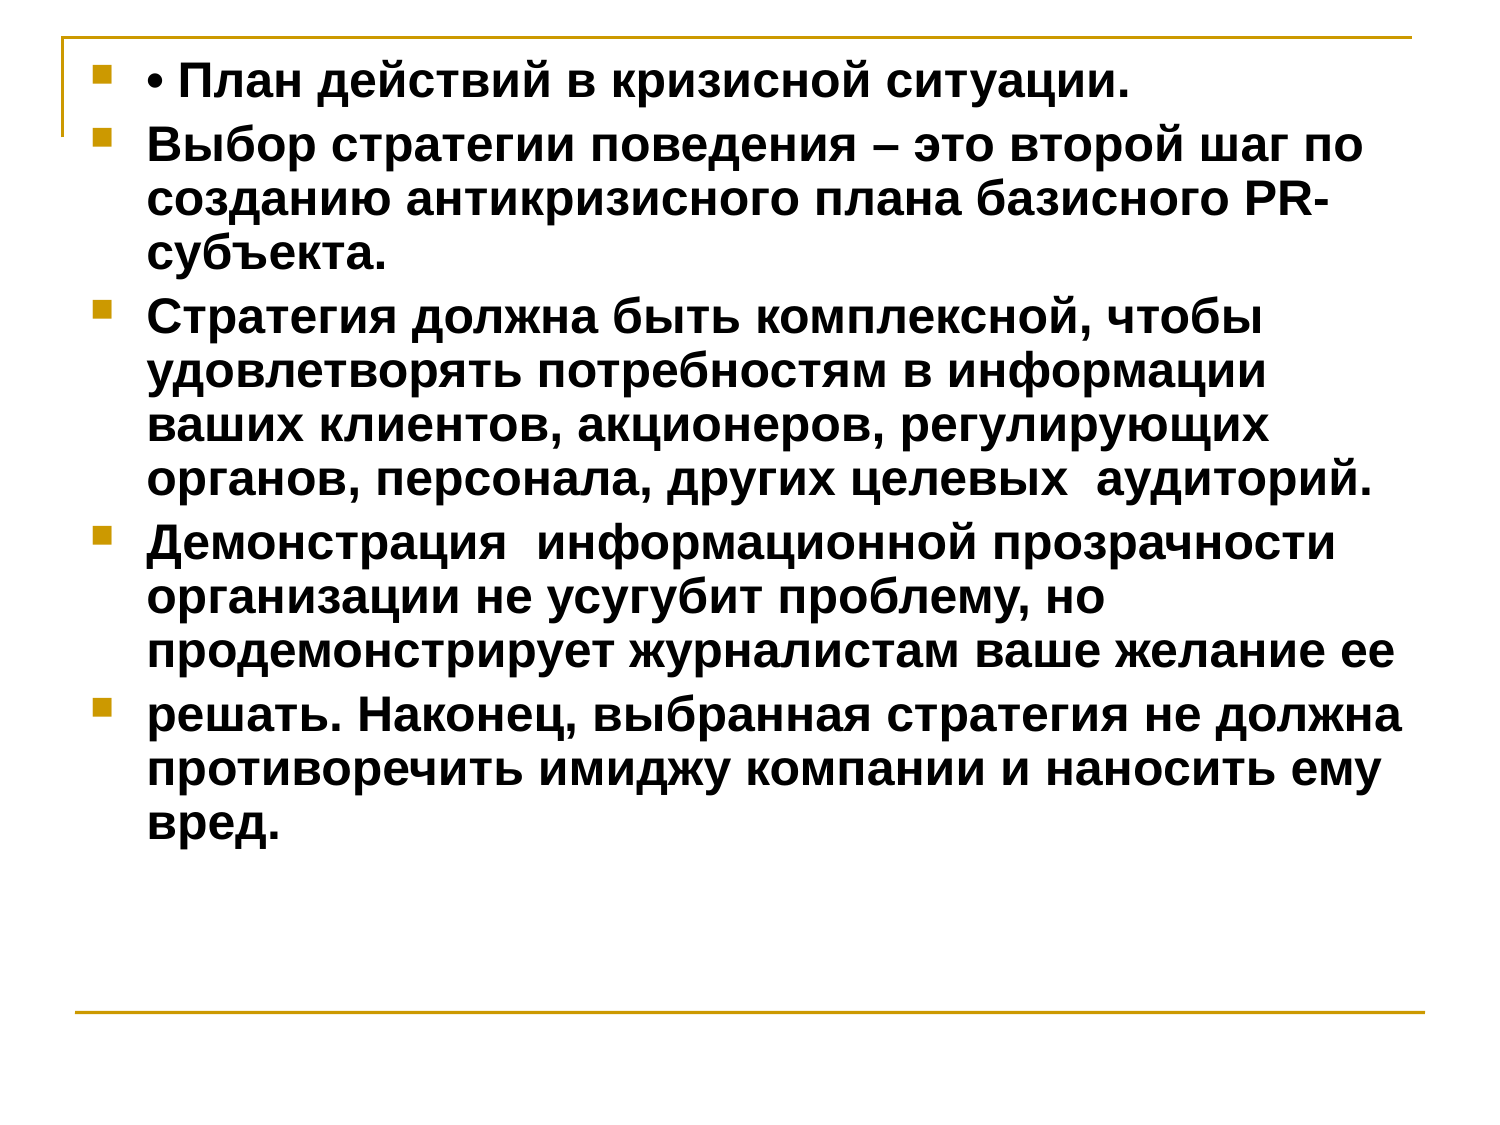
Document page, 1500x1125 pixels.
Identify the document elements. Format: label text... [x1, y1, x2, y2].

list • План действий в кризисной ситуации. Выбор стратегии поведения – это второй шаг по созданию антикризисного плана базисного PR-субъекта. Стратегия должна быть комплексной, чтобы удовлетворять потребностям в информации ваших клиентов, акционеров, регулирующих органов, персонала, других целевых аудиторий. Демонстрация информационной прозрачности организации не усугубит проблему, но продемонстрирует журналистам ваше желание ее решать. Наконец, выбранная стратегия не должна противоречить имиджу компании и наносить ему вред. [74, 46, 1426, 1006]
